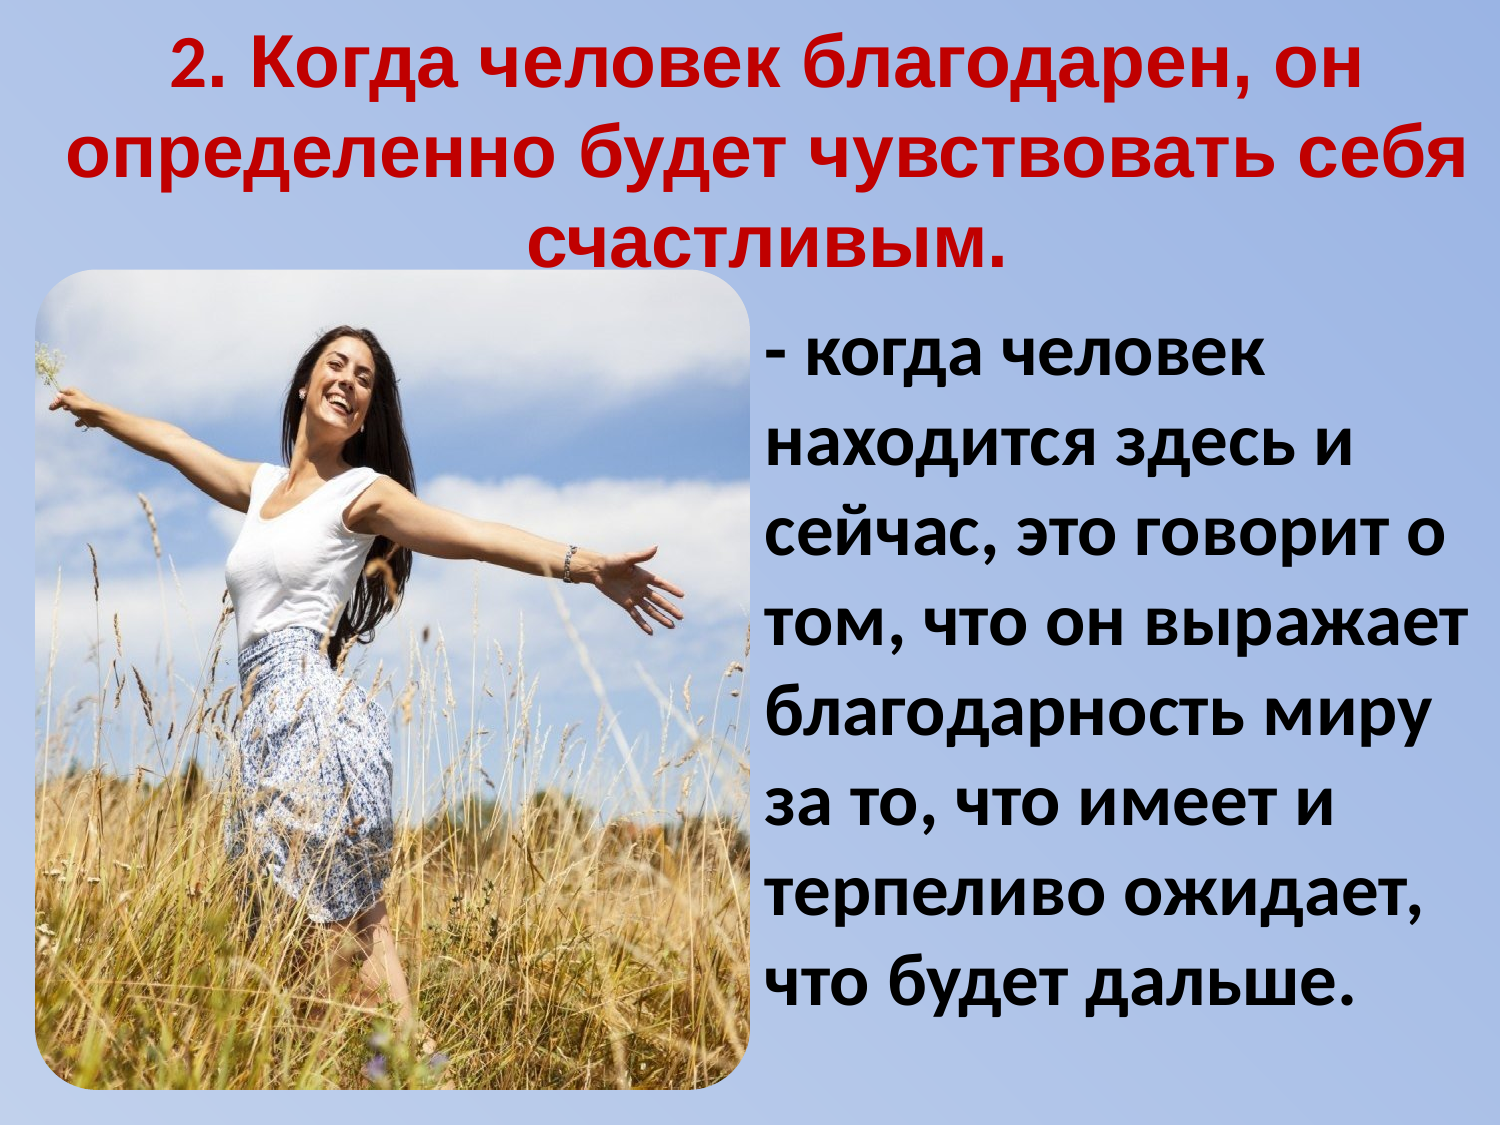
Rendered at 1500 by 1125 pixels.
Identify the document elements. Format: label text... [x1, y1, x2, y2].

title 2. Когда человек благодарен, он определенно будет чувствовать себя счастливым. [35, 93, 1500, 282]
text_box - когда человек находится здесь и сейчас, это говорит о том, что он выражает благодарность миру за то, что имеет и терпеливо ожидает, что будет дальше. [755, 292, 1500, 1028]
picture [34, 269, 751, 1091]
